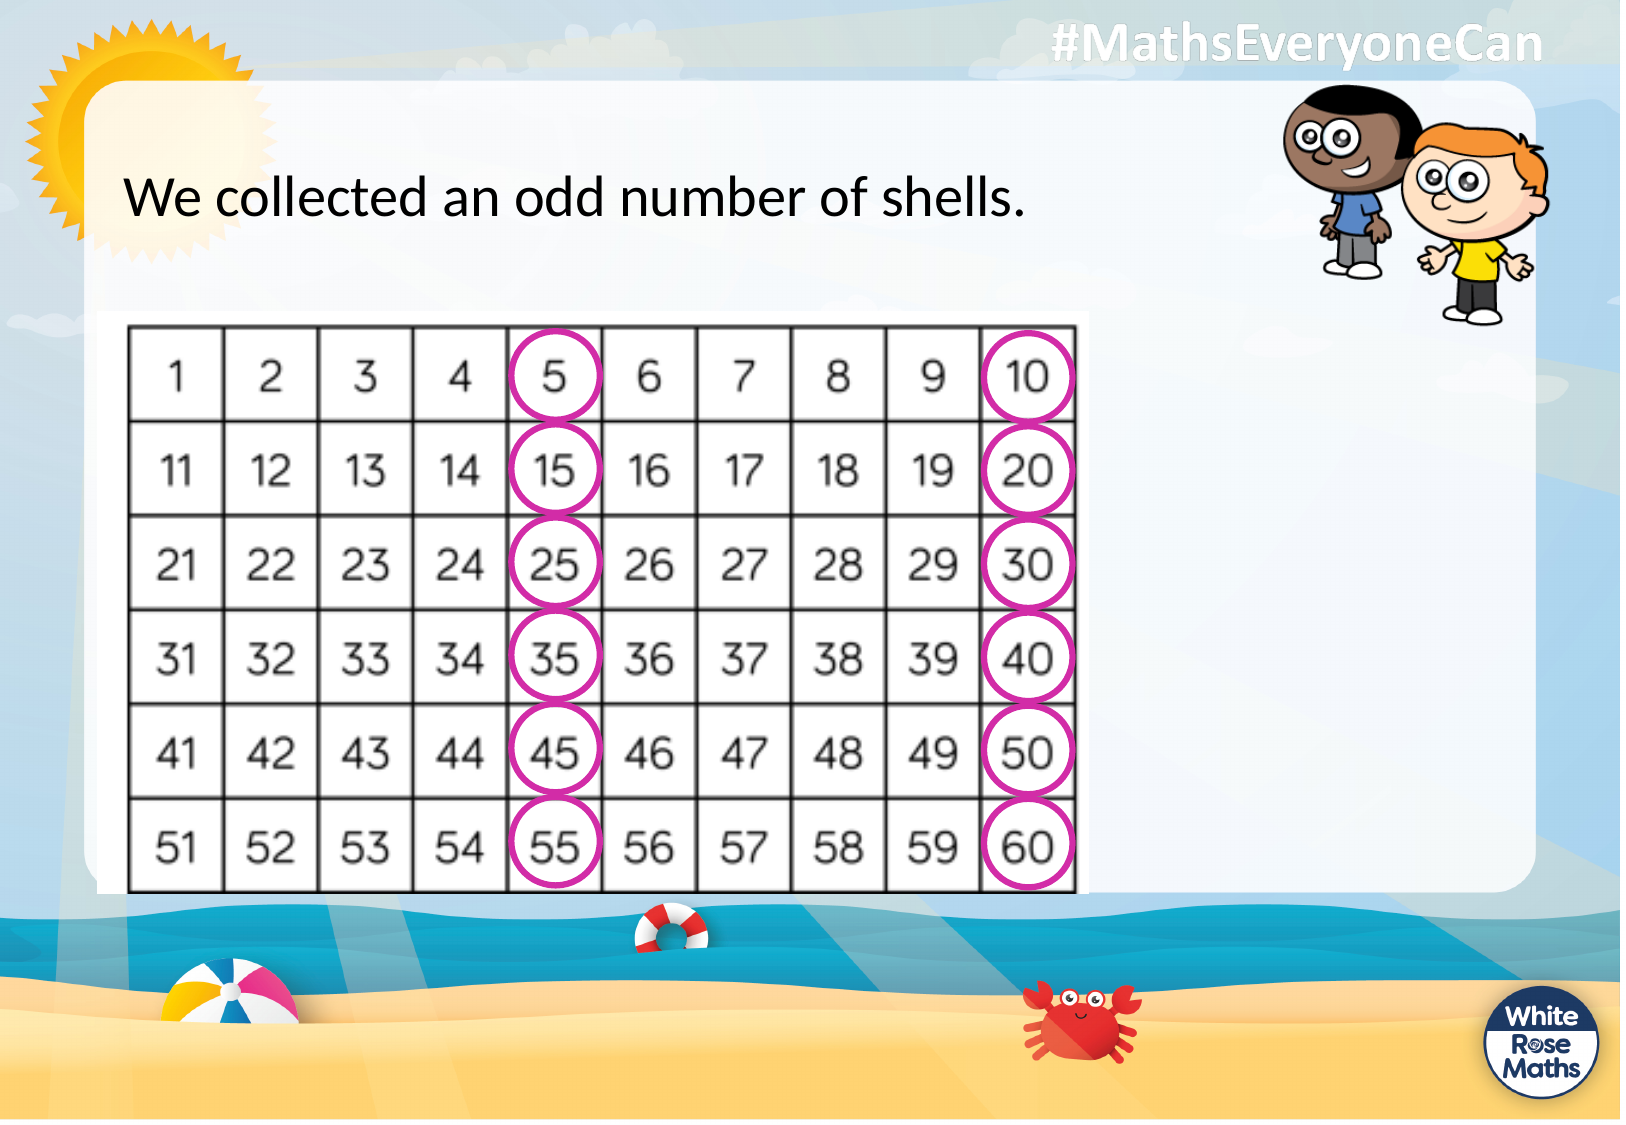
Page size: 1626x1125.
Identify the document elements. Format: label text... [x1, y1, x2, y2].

picture [0, 0, 1626, 1125]
text_box We collected an odd number of shells. [108, 150, 1092, 236]
